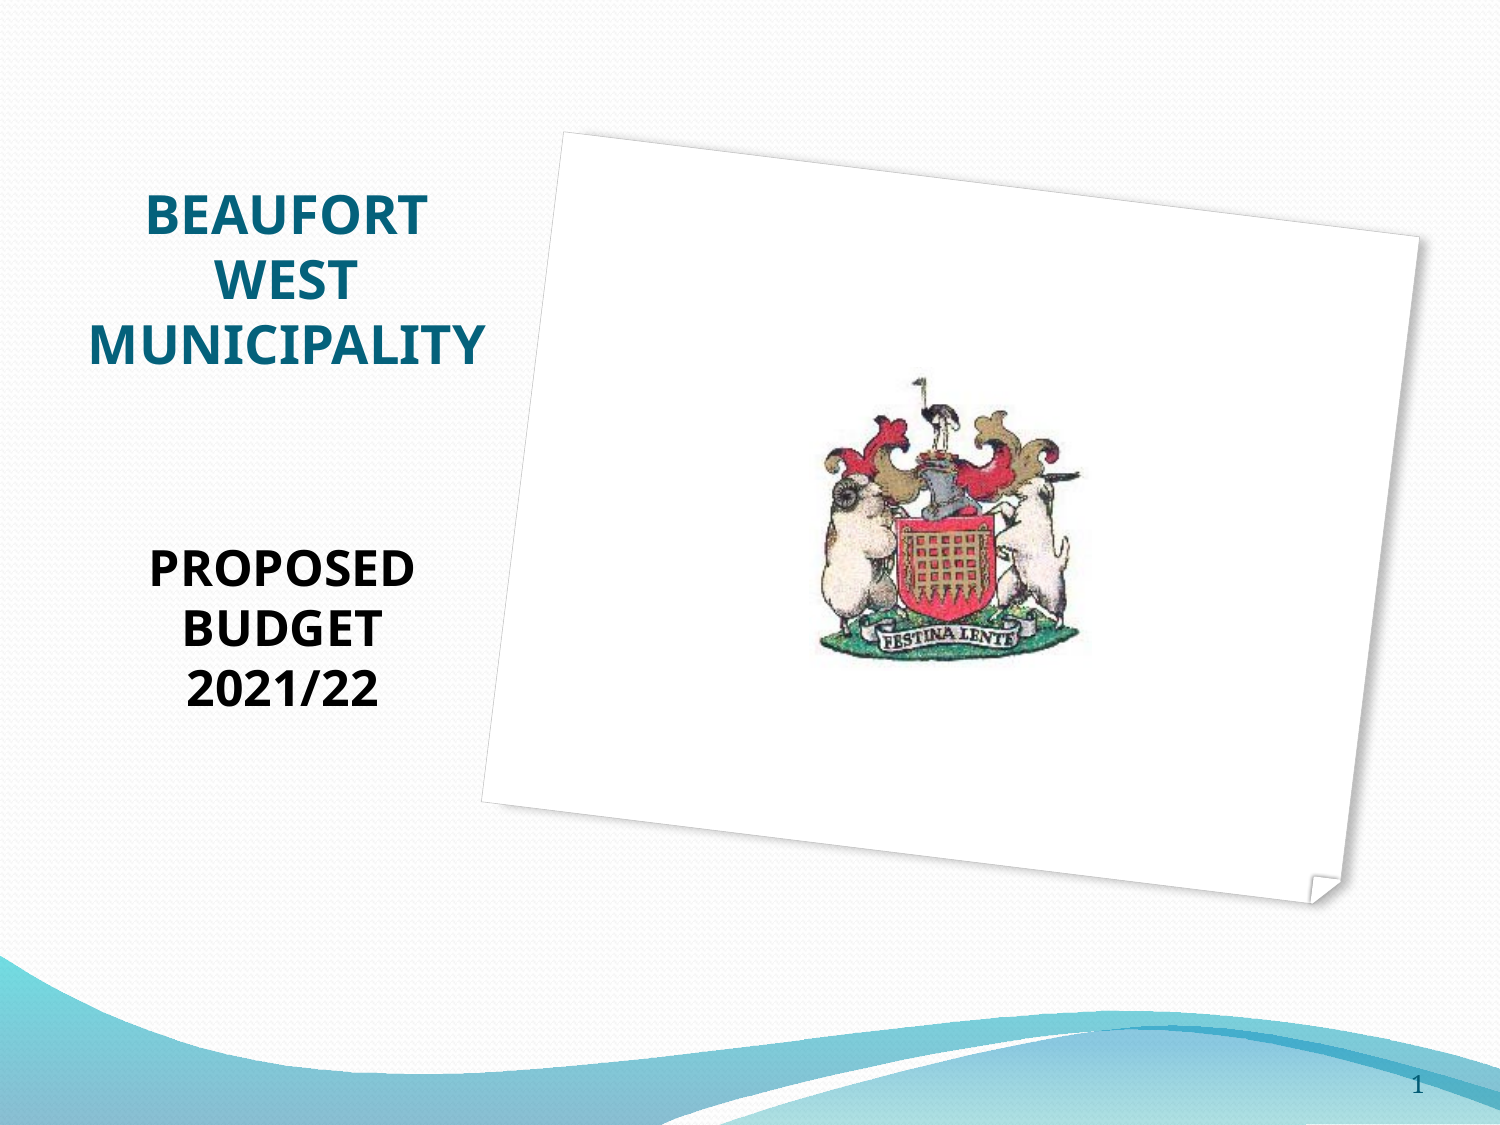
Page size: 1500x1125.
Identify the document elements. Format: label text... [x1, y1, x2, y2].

list PROPOSED BUDGET 2021/22 [99, 463, 463, 822]
slide_number 1 [1325, 1042, 1425, 1103]
title BEAUFORT WEST MUNICIPALITY [70, 160, 505, 453]
picture [808, 367, 1093, 672]
